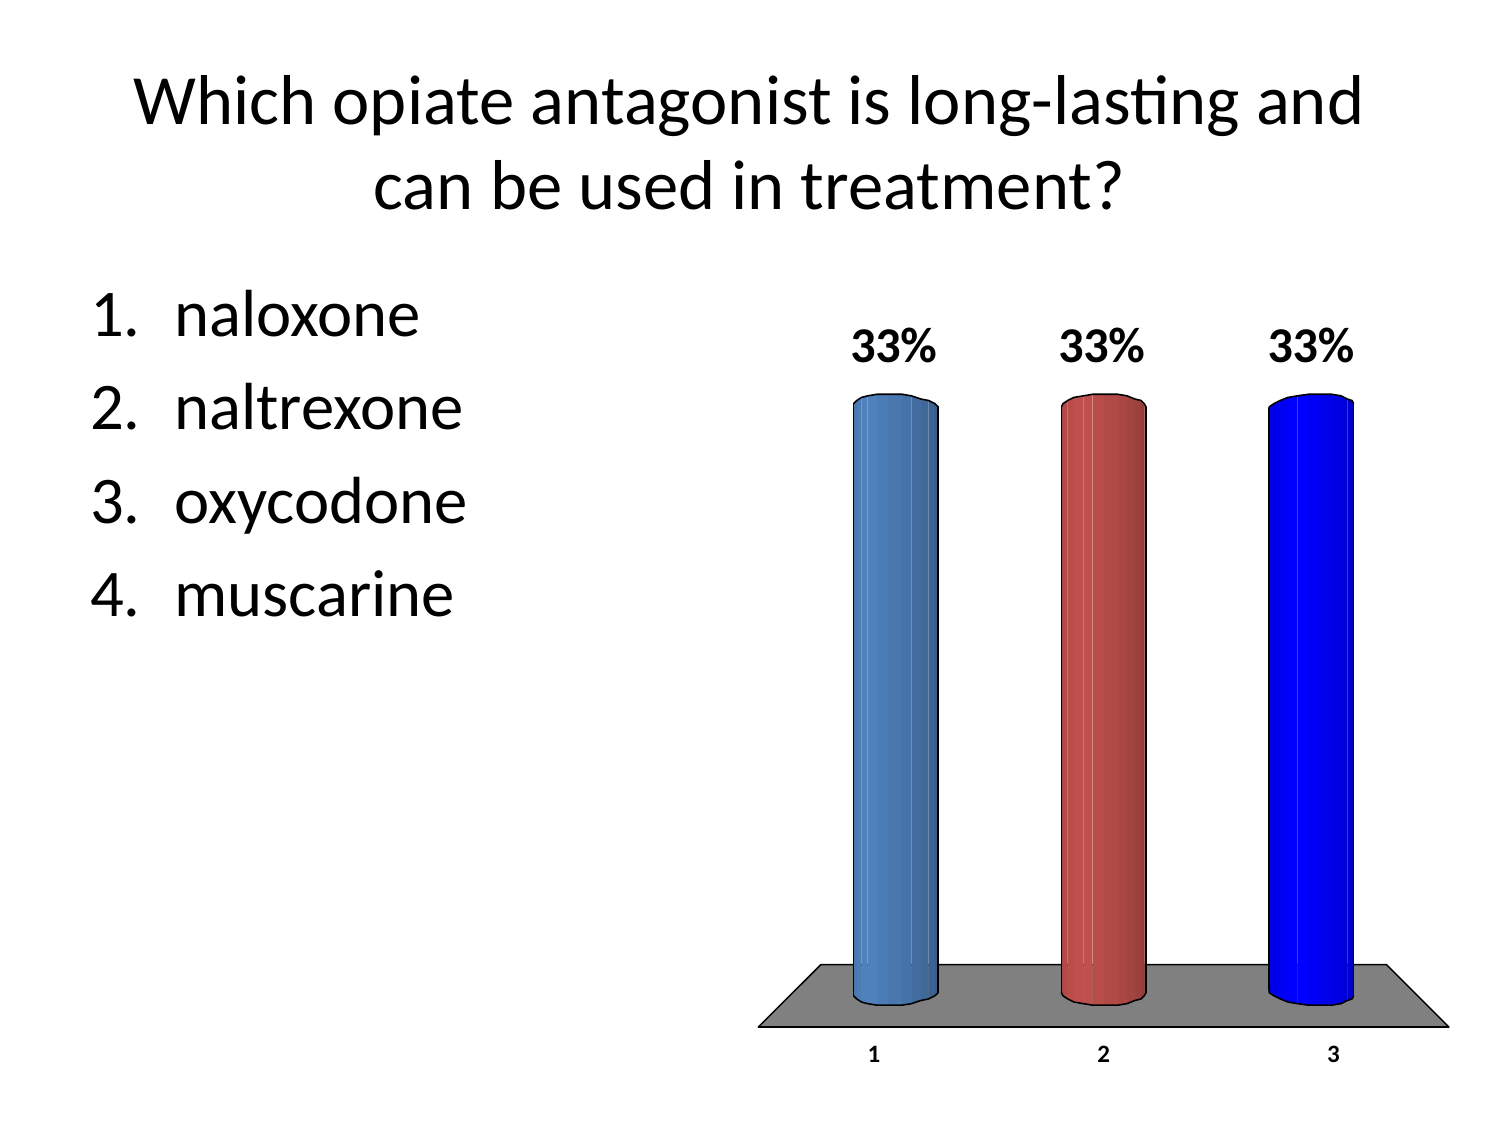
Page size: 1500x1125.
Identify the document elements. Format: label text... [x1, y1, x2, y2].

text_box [739, 270, 1490, 1115]
title Which opiate antagonist is long-lasting and can be used in treatment? [75, 45, 1425, 233]
list naloxone naltrexone oxycodone muscarine [75, 262, 750, 1005]
